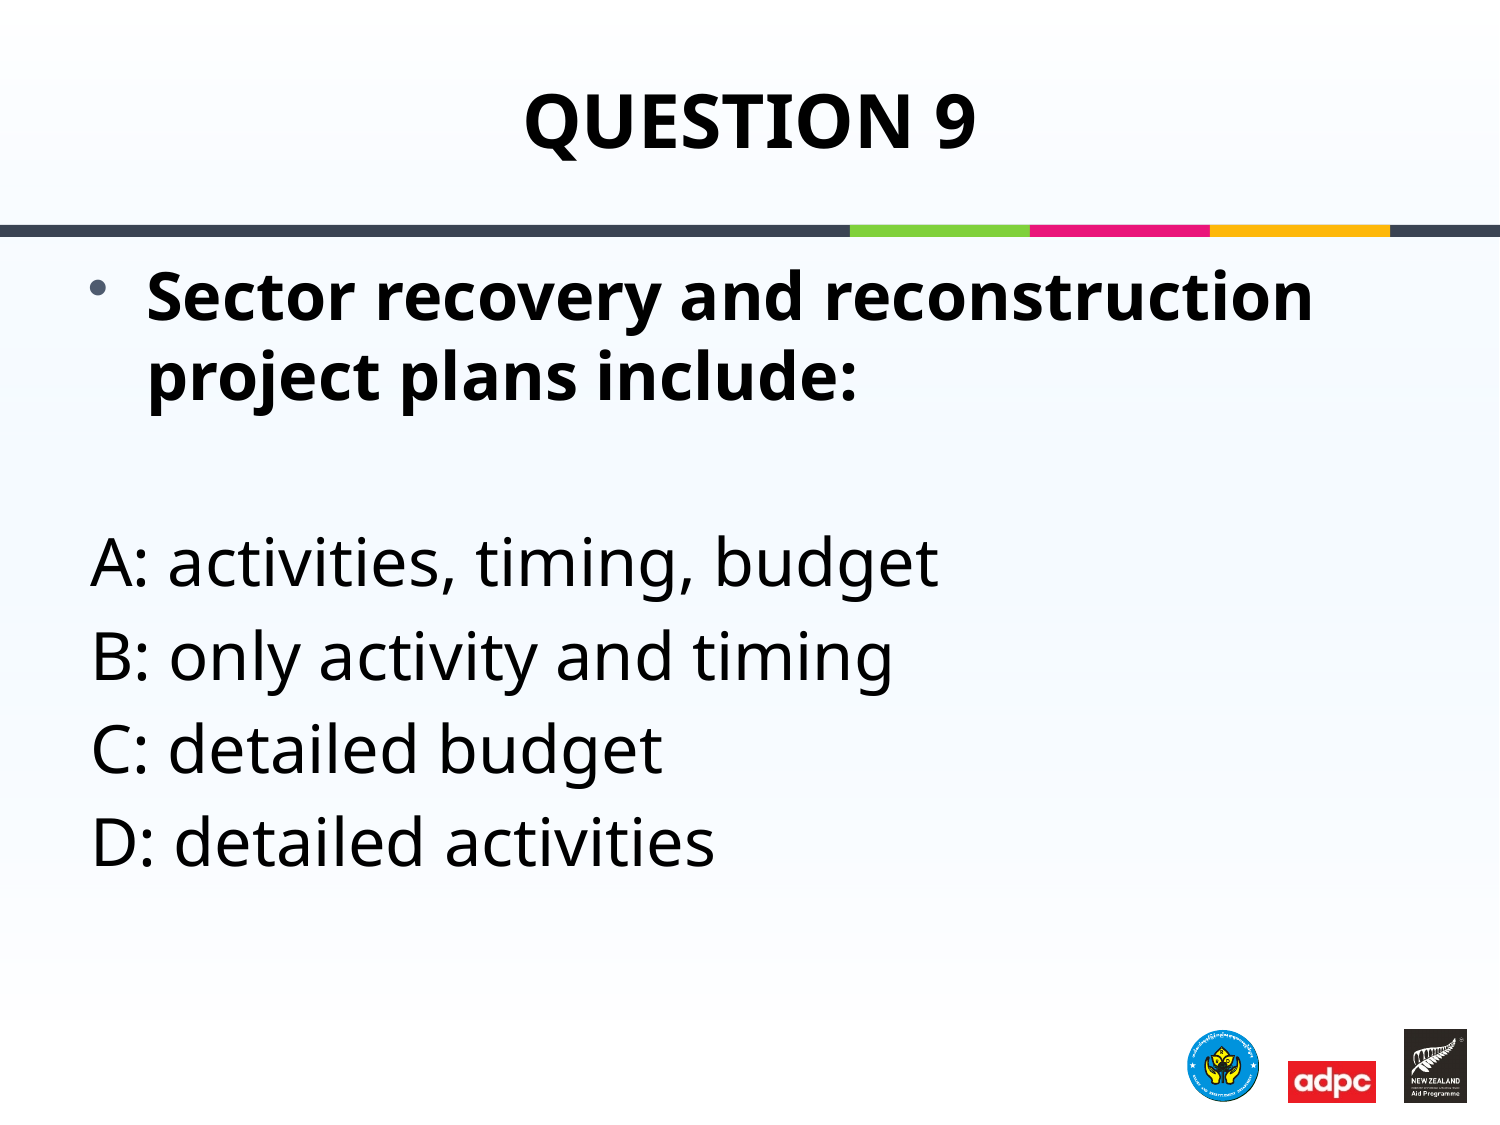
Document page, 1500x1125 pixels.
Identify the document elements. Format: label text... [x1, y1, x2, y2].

title QUESTION 9 [75, 24, 1425, 213]
picture [1288, 1061, 1376, 1103]
list Sector recovery and reconstruction project plans include: A: activities, timing, budget B: only activity and timing C: detailed budget D: detailed activities [75, 246, 1425, 1005]
picture [1404, 1029, 1467, 1103]
